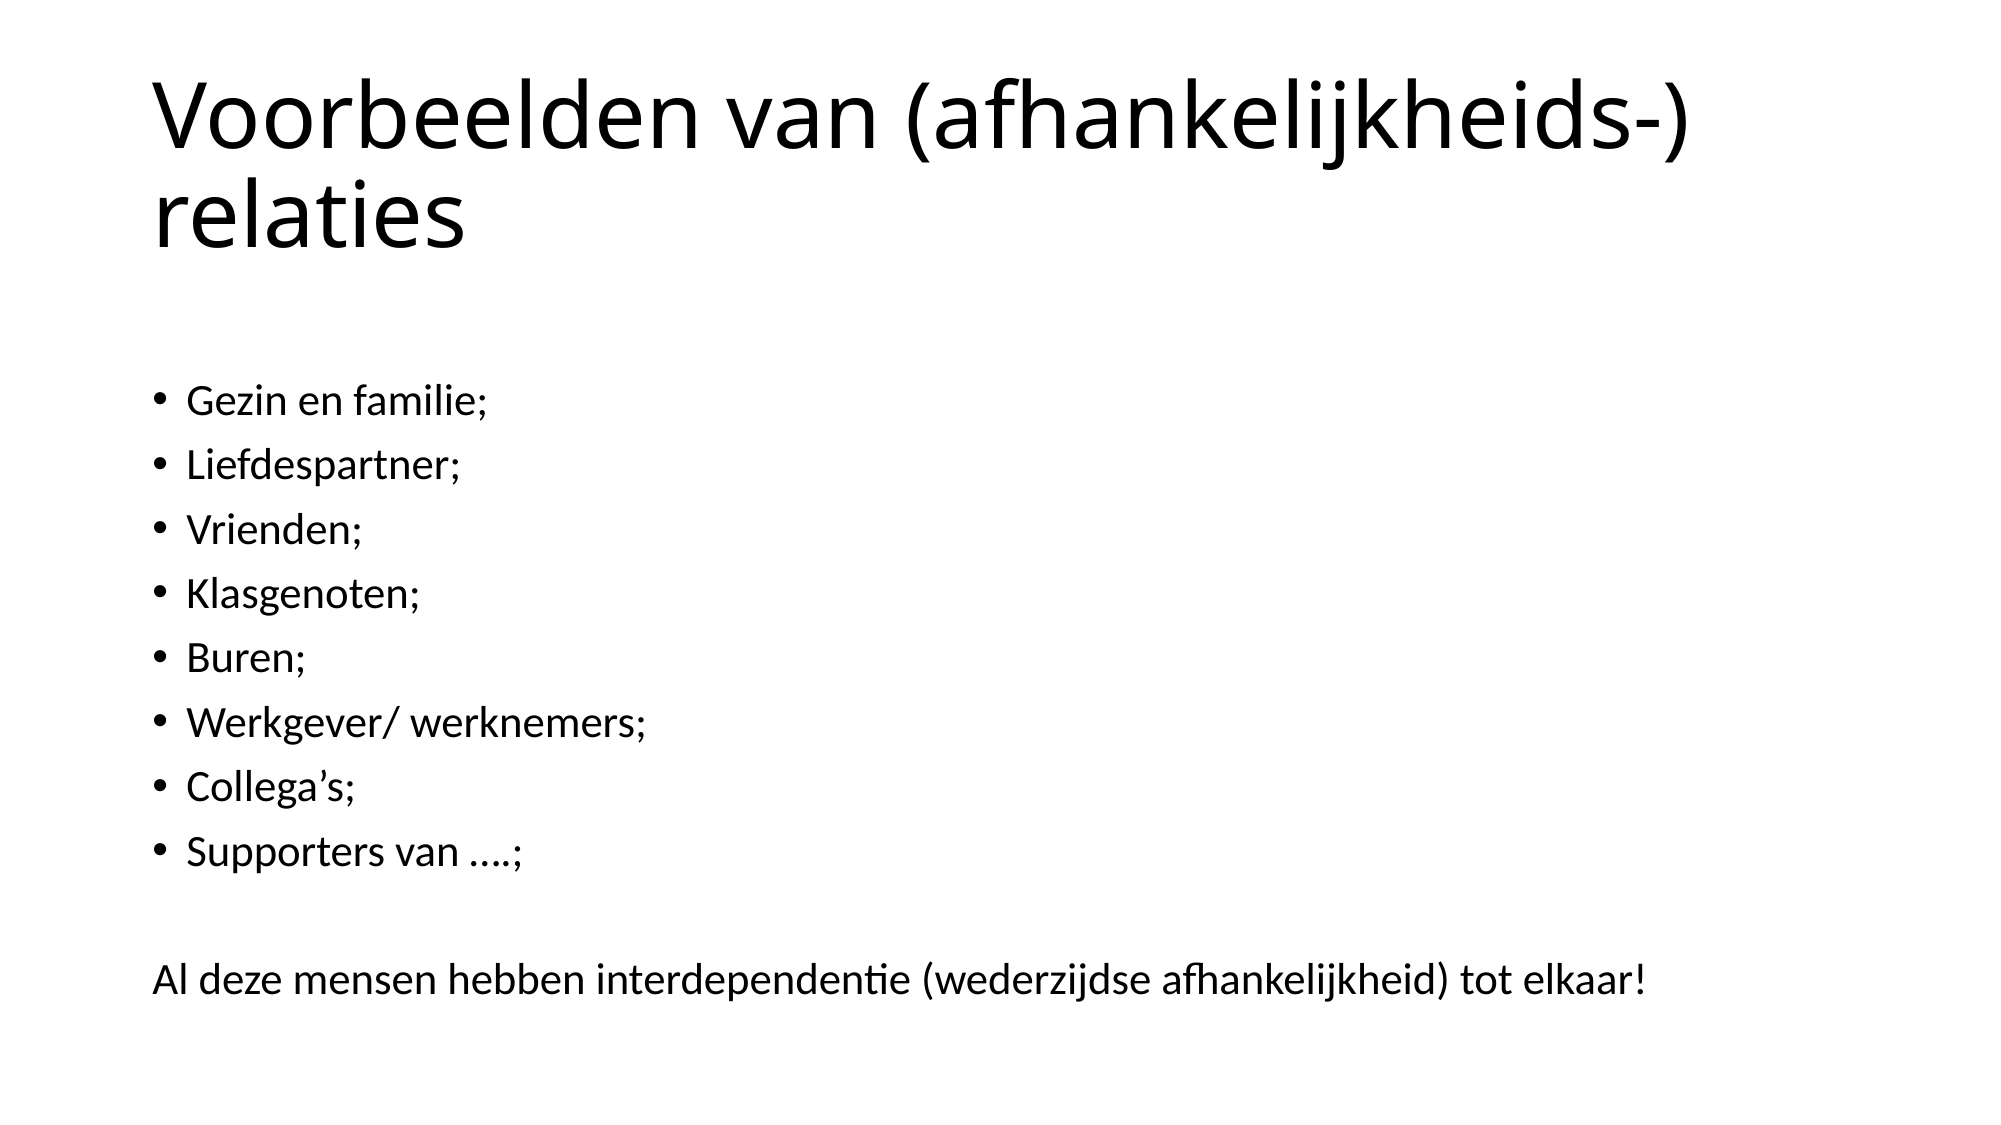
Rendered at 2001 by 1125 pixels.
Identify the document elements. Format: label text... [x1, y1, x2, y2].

title Voorbeelden van (afhankelijkheids-) relaties [137, 59, 1863, 278]
list Gezin en familie; Liefdespartner; Vrienden; Klasgenoten; Buren; Werkgever/ werknemers; Collega’s; Supporters van ….; Al deze mensen hebben interdependentie (wederzijdse afhankelijkheid) tot elkaar! [137, 299, 1863, 1014]
